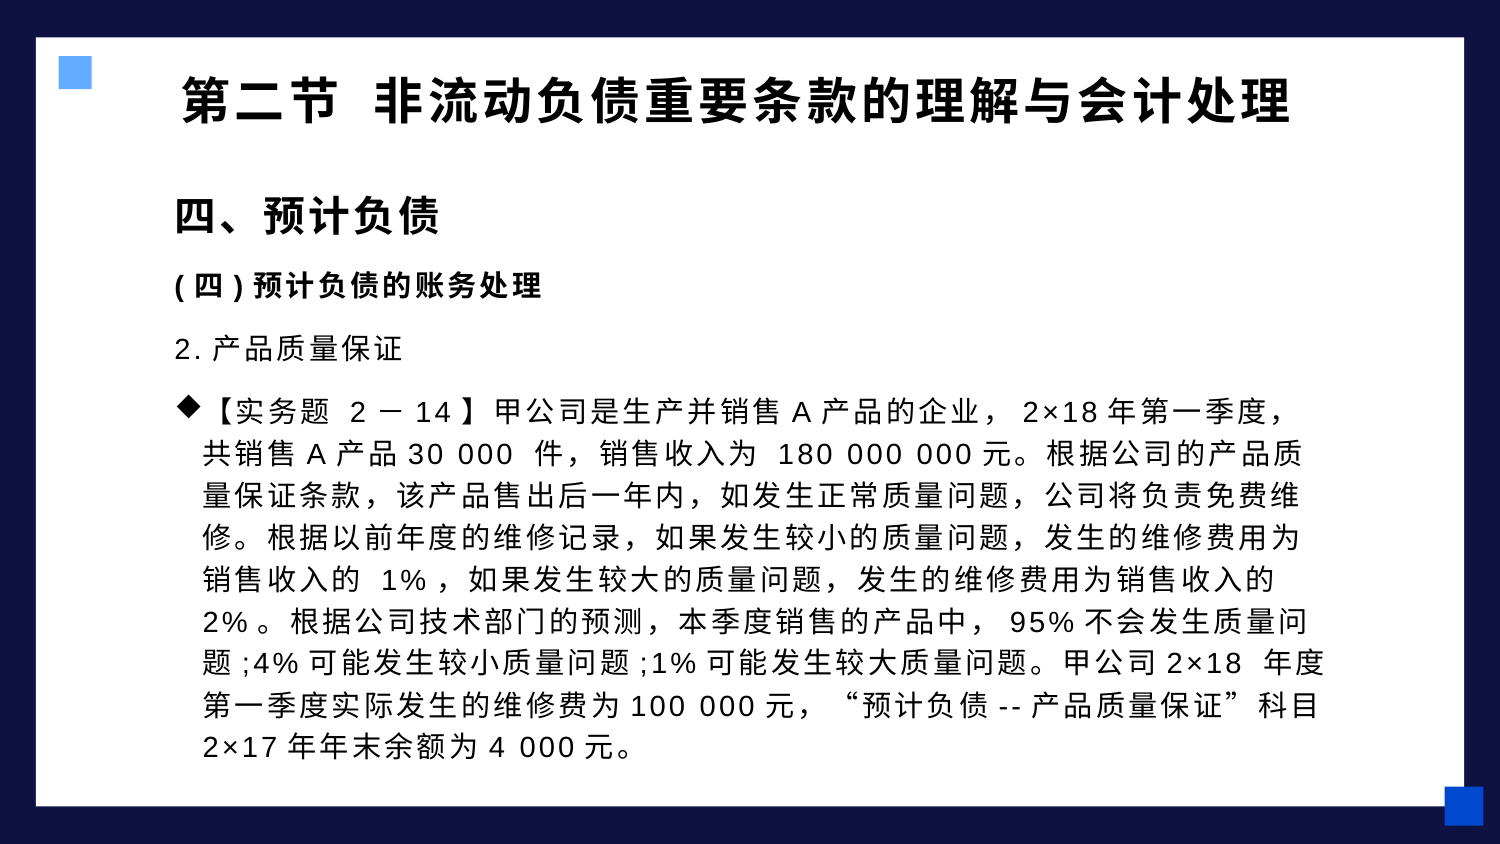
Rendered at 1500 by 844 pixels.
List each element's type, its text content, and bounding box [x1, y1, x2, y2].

list 四、预计负债 (四)预计负债的账务处理 2.产品质量保证 【实务题 2－14】甲公司是生产并销售A产品的企业，2×18年第一季度，共销售A产品30 000 件，销售收入为 180 000 000元。根据公司的产品质量保证条款，该产品售出后一年内，如发生正常质量问题，公司将负责免费维修。根据以前年度的维修记录，如果发生较小的质量问题，发生的维修费用为销售收入的 1%，如果发生较大的质量问题，发生的维修费用为销售收入的 2%。根据公司技术部门的预测，本季度销售的产品中，95%不会发生质量问题;4%可能发生较小质量问题;1%可能发生较大质量问题。甲公司2×18 年度第一季度实际发生的维修费为100 000元，“预计负债--产品质量保证”科目2×17年年末余额为4 000元。 [157, 179, 1343, 604]
title 第二节 非流动负债重要条款的理解与会计处理 [141, 48, 1327, 138]
